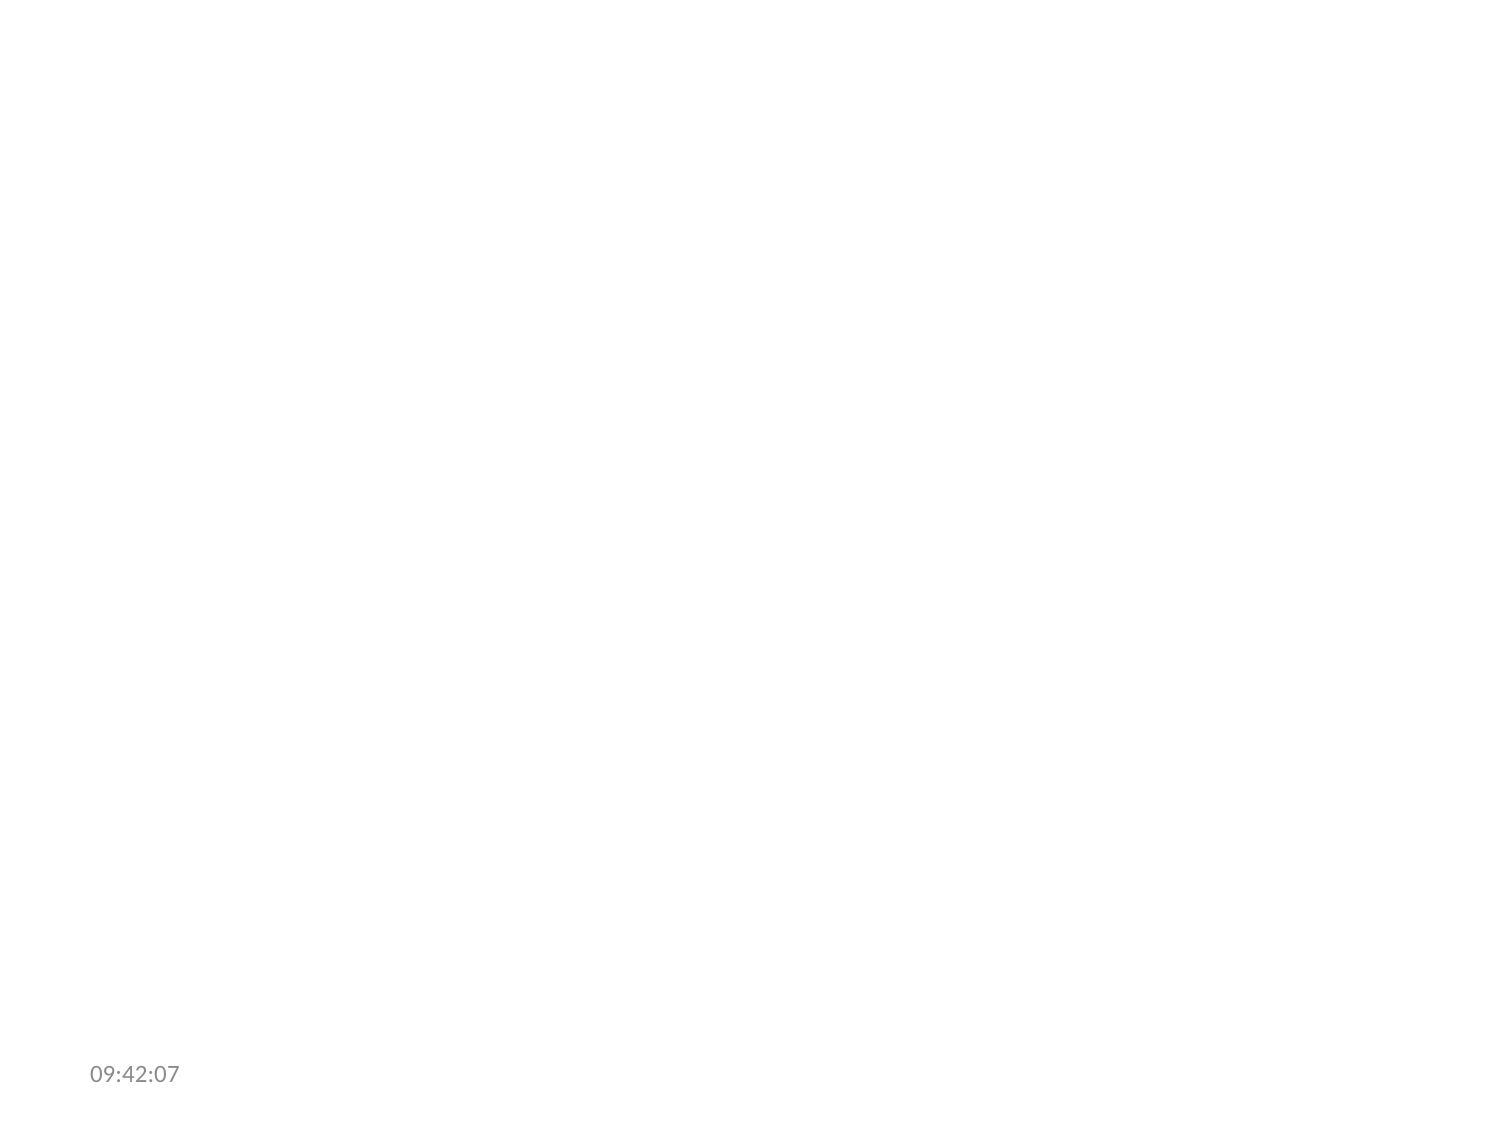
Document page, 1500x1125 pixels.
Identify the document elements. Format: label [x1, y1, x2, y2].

slide_number [75, 1042, 425, 1103]
